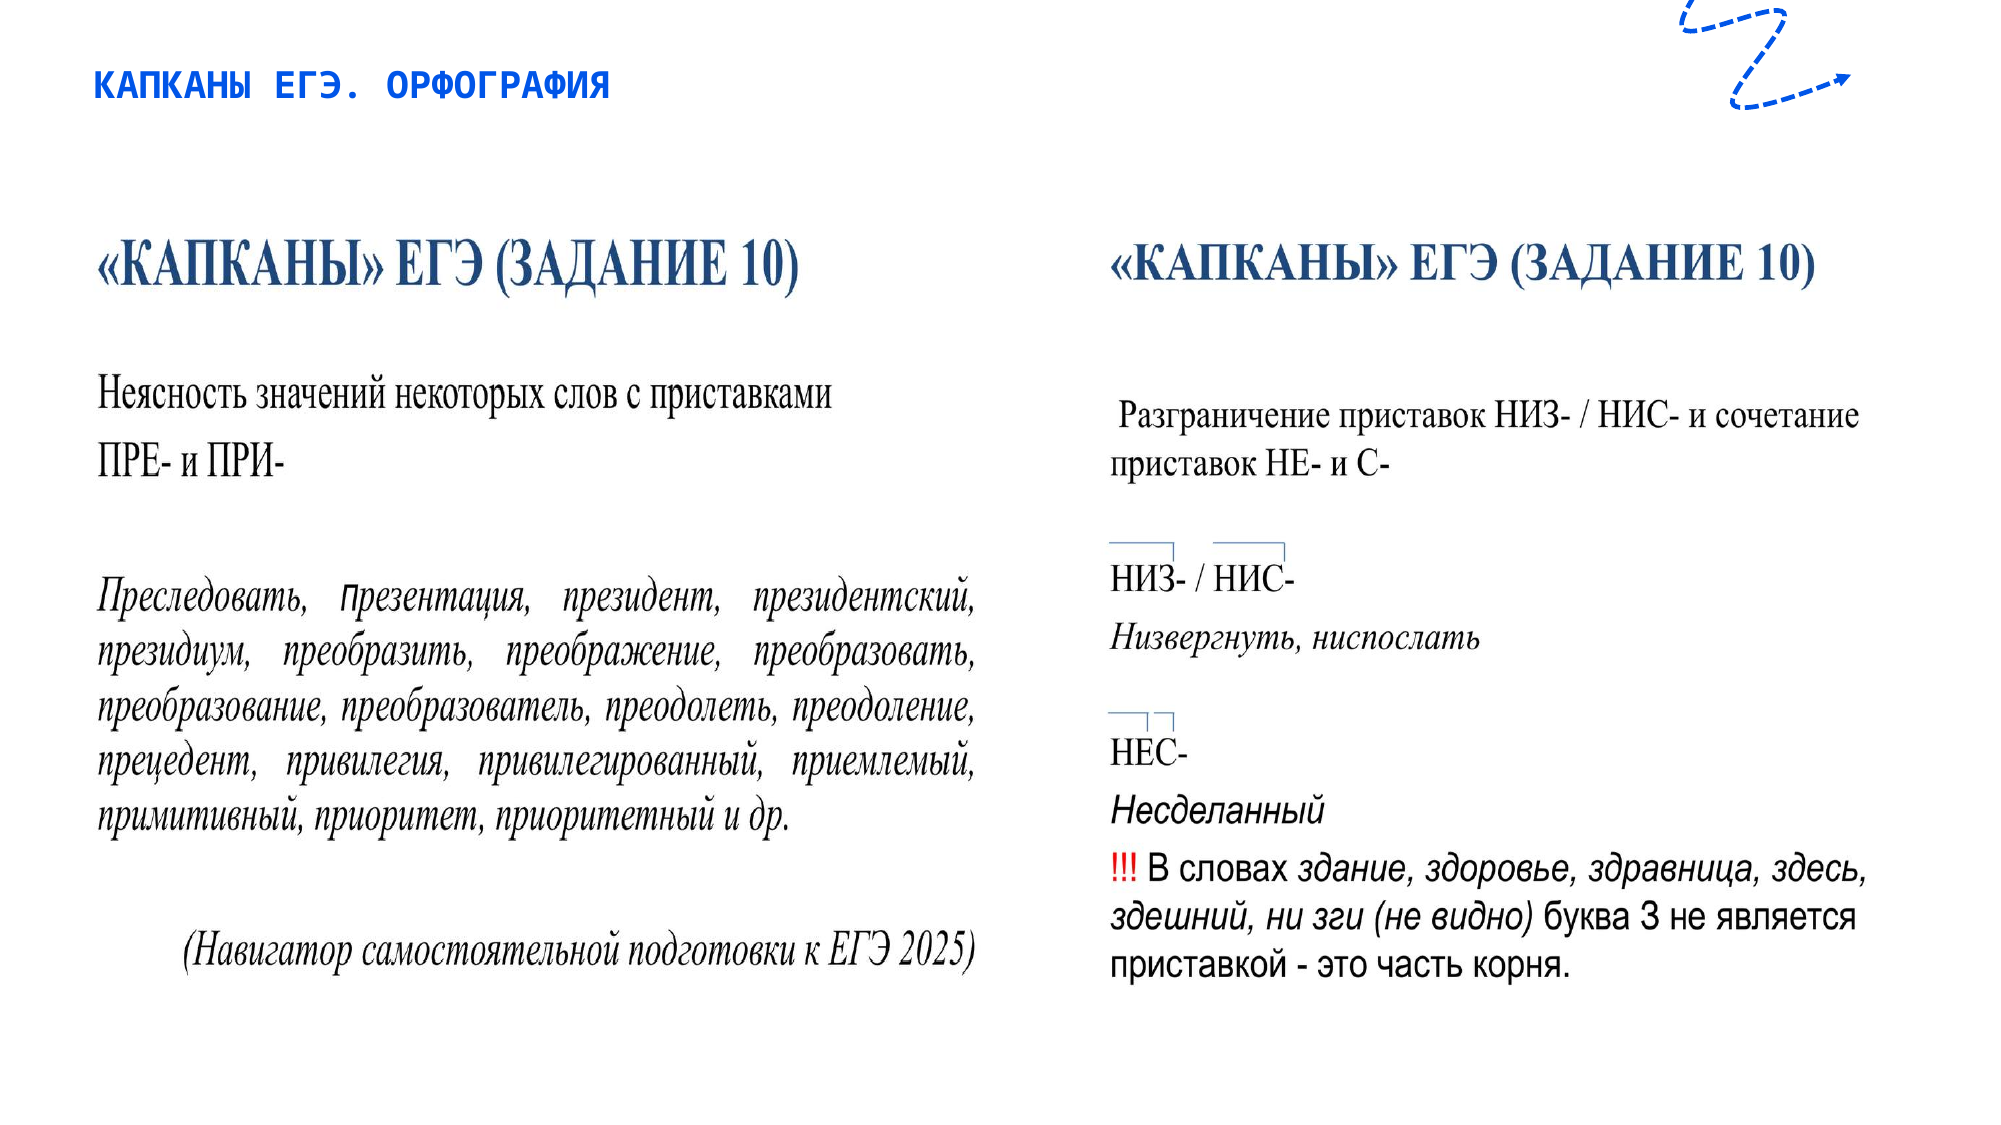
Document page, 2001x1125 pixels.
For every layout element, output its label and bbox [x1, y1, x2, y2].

text_box [0, 0, 2000, 160]
picture [1068, 215, 1915, 998]
picture [58, 169, 981, 998]
